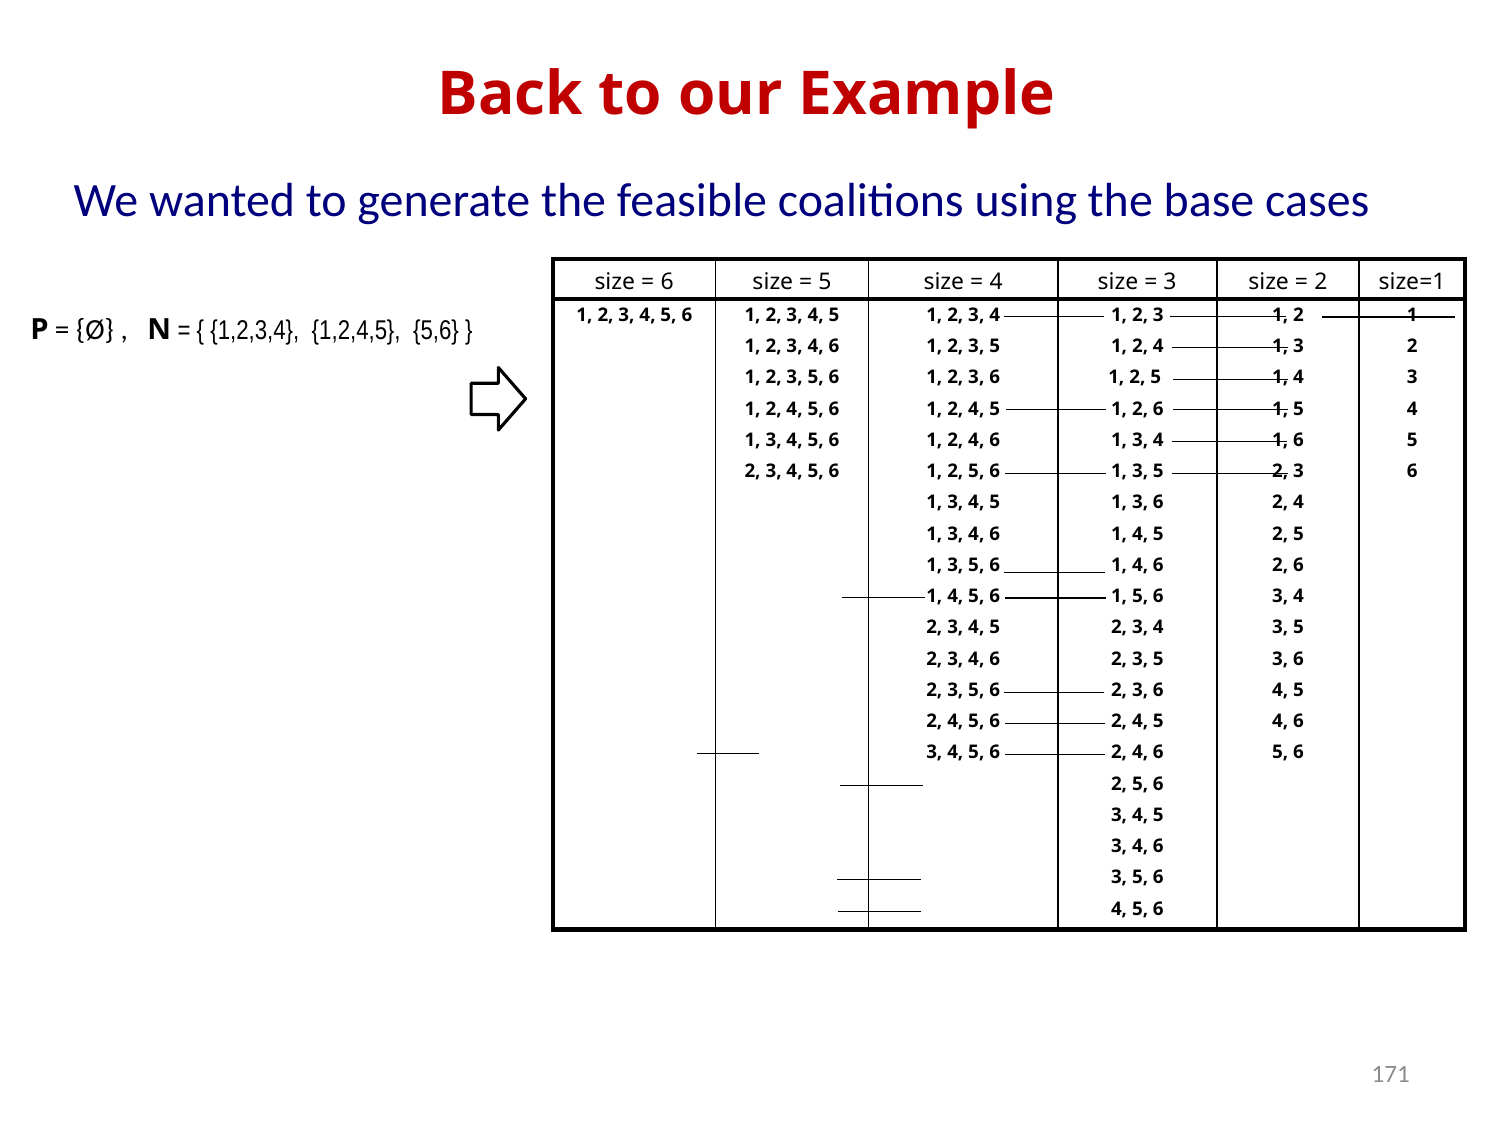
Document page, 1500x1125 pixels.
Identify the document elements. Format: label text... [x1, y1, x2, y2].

table_header size = 3 [1059, 261, 1216, 297]
text_box We wanted to generate the feasible coalitions using the base cases [58, 160, 1447, 234]
slide_number 171 [1074, 1042, 1425, 1103]
table_header size=1 [1360, 261, 1463, 297]
table_header size = 4 [869, 261, 1057, 297]
table_cell 1, 2 1, 3 1, 4 1, 5 1, 6 2, 3 2, 4 2, 5 2, 6 3, 4 3, 5 3, 6 4, 5 4, 6 5, 6 [1218, 301, 1358, 927]
text_box P = {Ø} , N = { {1,2,3,4}, {1,2,4,5}, {5,6} } [30, 310, 499, 346]
table_header size = 6 [555, 261, 715, 297]
table_cell 1, 2, 3, 4, 5, 6 [555, 301, 715, 927]
table_cell 1, 2, 3 1, 2, 4 1, 2, 5 1, 2, 6 1, 3, 4 1, 3, 5 1, 3, 6 1, 4, 5 1, 4, 6 1, 5, 6 2, 3, 4 2, 3, 5 2, 3, 6 2, 4, 5 2, 4, 6 2, 5, 6 3, 4, 5 3, 4, 6 3, 5, 6 4, 5, 6 [1059, 301, 1216, 927]
table_cell 1, 2, 3, 4, 5 1, 2, 3, 4, 6 1, 2, 3, 5, 6 1, 2, 4, 5, 6 1, 3, 4, 5, 6 2, 3, 4, 5, 6 [716, 301, 868, 927]
table_header size = 2 [1218, 261, 1358, 297]
table_header size = 5 [716, 261, 868, 297]
table_cell 1 2 3 4 5 6 [1360, 301, 1463, 927]
table_cell 1, 2, 3, 4 1, 2, 3, 5 1, 2, 3, 6 1, 2, 4, 5 1, 2, 4, 6 1, 2, 5, 6 1, 3, 4, 5 1, 3, 4, 6 1, 3, 5, 6 1, 4, 5, 6 2, 3, 4, 5 2, 3, 4, 6 2, 3, 5, 6 2, 4, 5, 6 3, 4, 5, 6 [869, 301, 1057, 927]
text_box [469, 365, 528, 433]
text_box Back to our Example [47, 46, 1447, 135]
